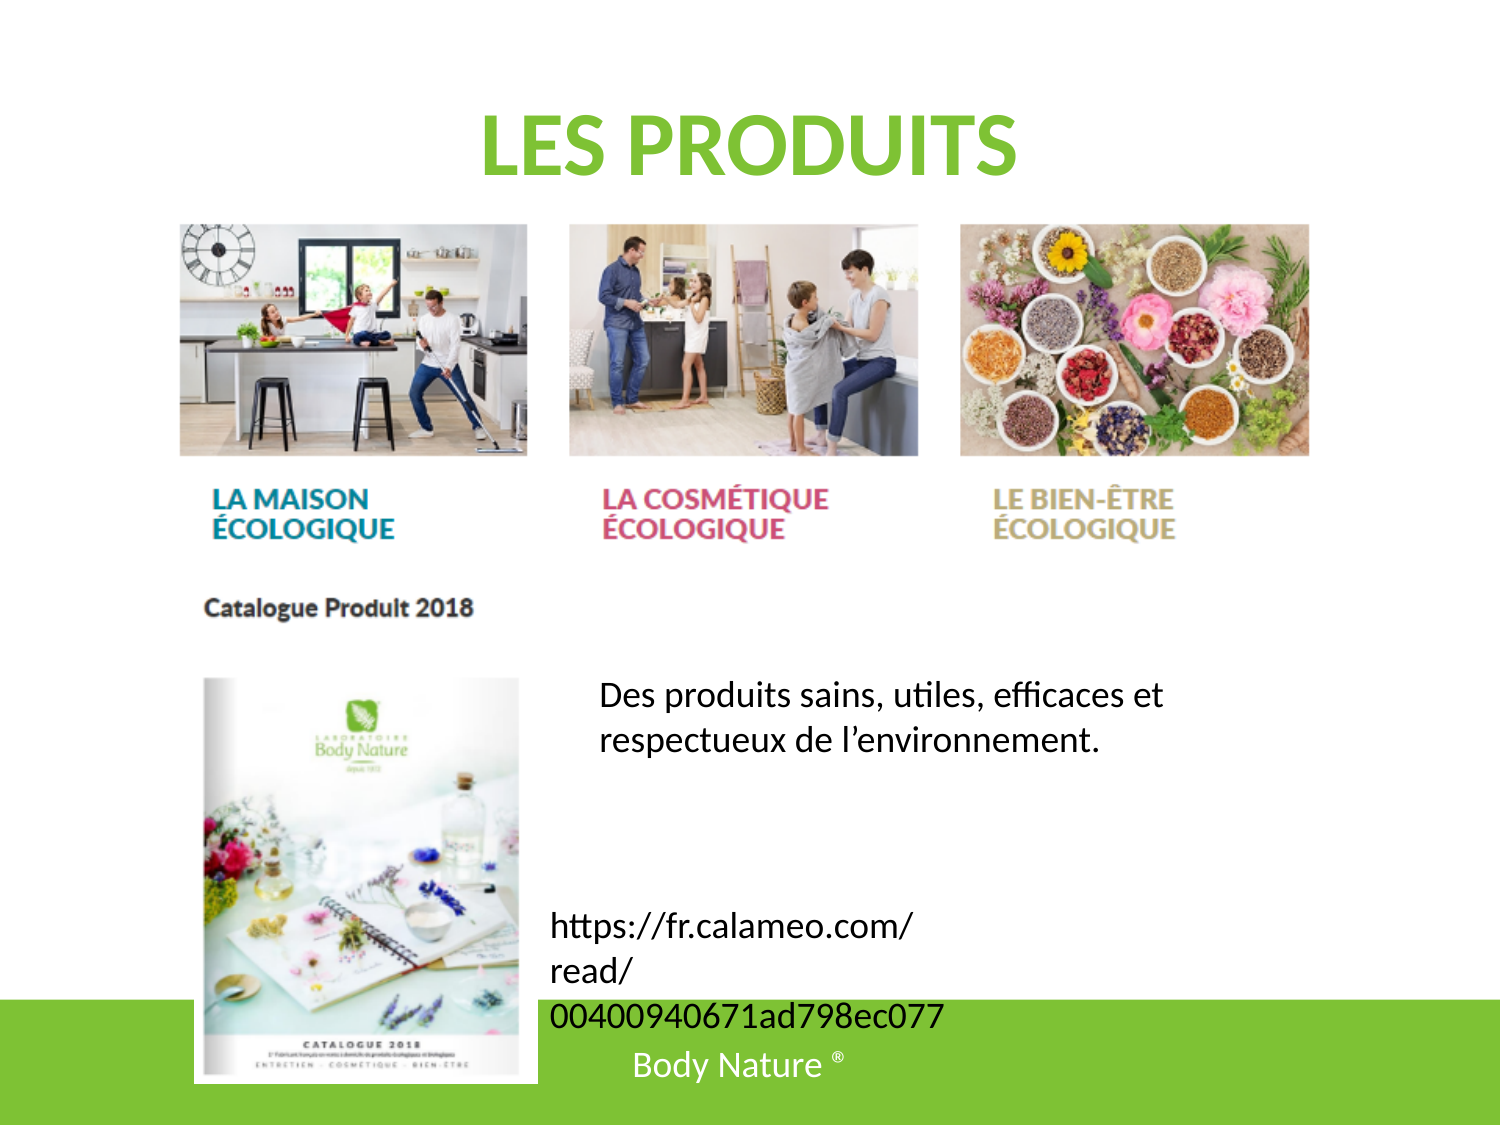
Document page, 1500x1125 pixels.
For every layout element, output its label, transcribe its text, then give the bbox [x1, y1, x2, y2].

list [163, 200, 1325, 555]
text_box https://fr.calameo.com/read/00400940671ad798ec077 [542, 893, 1008, 1043]
title LES PRODUITS [75, 45, 1425, 233]
text_box Des produits sains, utiles, efficaces et respectueux de l’environnement. [584, 663, 1306, 768]
picture [194, 591, 538, 1084]
